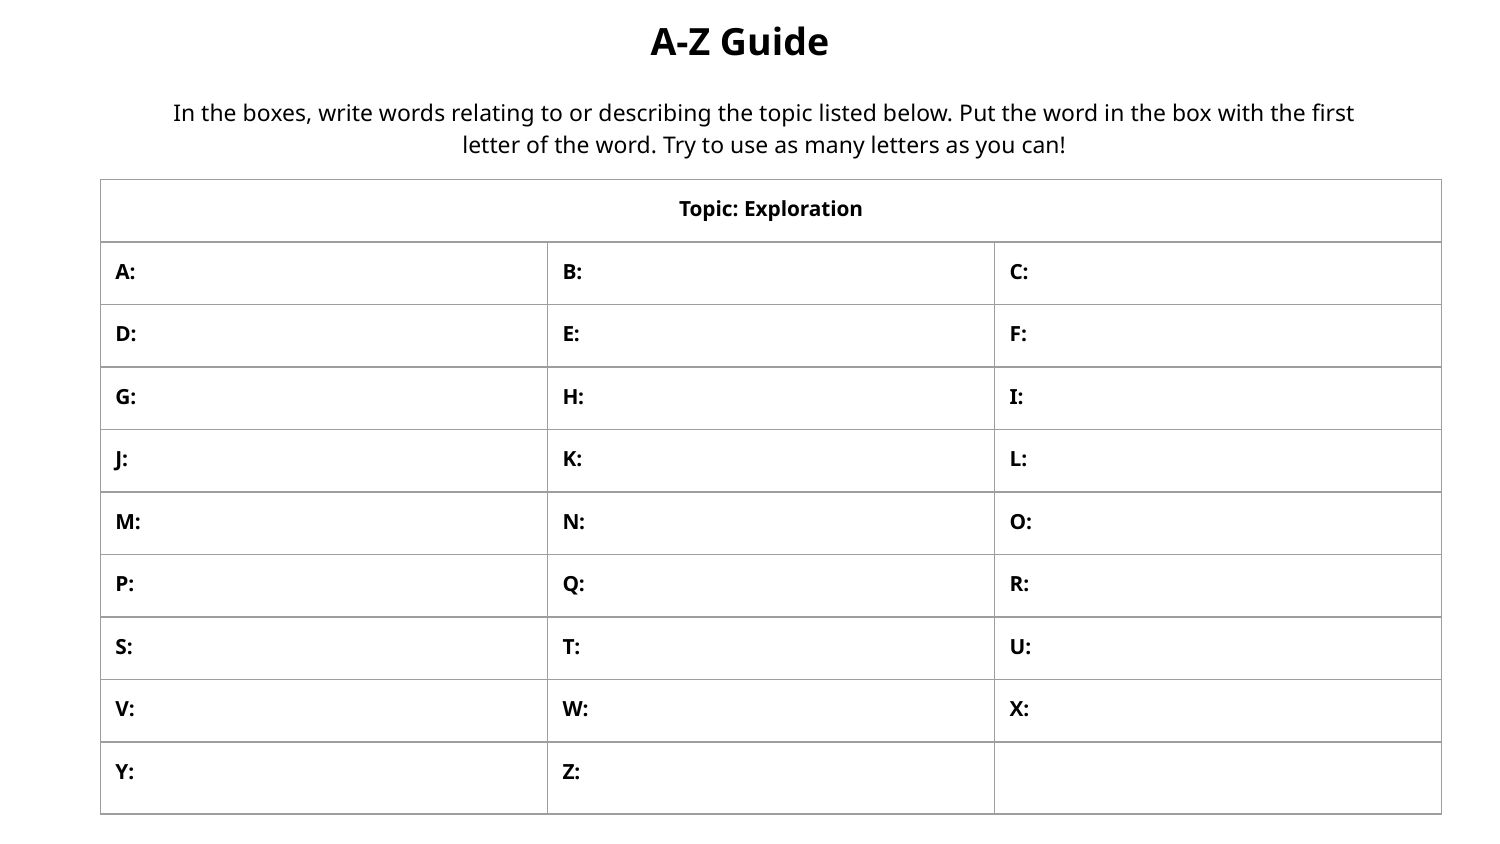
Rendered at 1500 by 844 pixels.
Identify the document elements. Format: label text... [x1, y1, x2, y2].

table_cell B: [548, 243, 994, 304]
table_cell K: [548, 430, 994, 491]
table_cell H: [548, 368, 994, 429]
table_cell V: [101, 680, 547, 741]
list A-Z Guide [639, 17, 861, 84]
table_cell F: [995, 305, 1441, 366]
table_cell O: [995, 493, 1441, 554]
table_cell D: [101, 305, 547, 366]
table_cell I: [995, 368, 1441, 429]
table_cell U: [995, 618, 1441, 679]
table_cell R: [995, 555, 1441, 616]
table_cell J: [101, 430, 547, 491]
table_cell W: [548, 680, 994, 741]
table_cell L: [995, 430, 1441, 491]
table_cell [995, 743, 1441, 813]
table_cell P: [101, 555, 547, 616]
table_cell T: [548, 618, 994, 679]
table_cell Q: [548, 555, 994, 616]
table_cell N: [548, 493, 994, 554]
table_cell Y: [101, 743, 547, 813]
table_cell Z: [548, 743, 994, 813]
table_cell G: [101, 368, 547, 429]
table_cell X: [995, 680, 1441, 741]
table_cell S: [101, 618, 547, 679]
table_cell A: [101, 243, 547, 304]
table_header Topic: Exploration [101, 180, 1441, 241]
table_cell M: [101, 493, 547, 554]
table_cell E: [548, 305, 994, 366]
table_cell C: [995, 243, 1441, 304]
text_box In the boxes, write words relating to or describing the topic listed below. Put the word in the box with the first letter of the word. Try to use as many letters as you can! [129, 84, 1400, 169]
